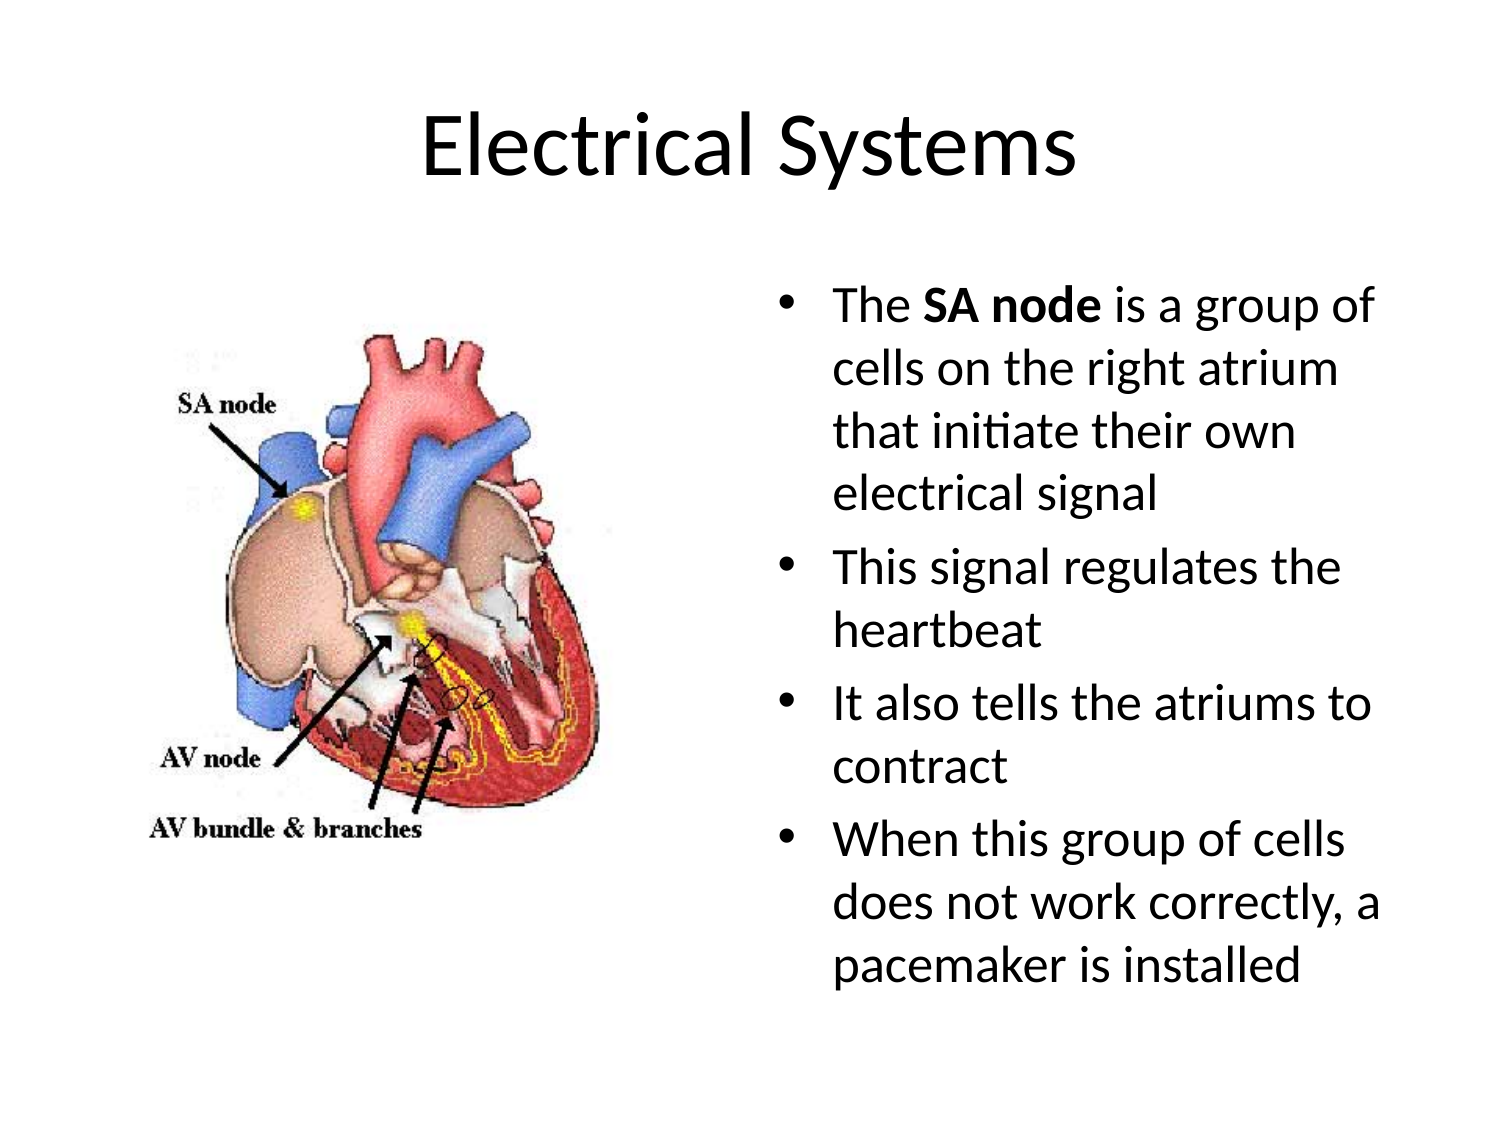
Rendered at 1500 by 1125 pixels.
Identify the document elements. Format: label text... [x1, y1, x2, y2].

title Electrical Systems [75, 45, 1425, 233]
list The SA node is a group of cells on the right atrium that initiate their own electrical signal This signal regulates the heartbeat It also tells the atriums to contract When this group of cells does not work correctly, a pacemaker is installed [762, 262, 1425, 1005]
picture [137, 299, 701, 863]
